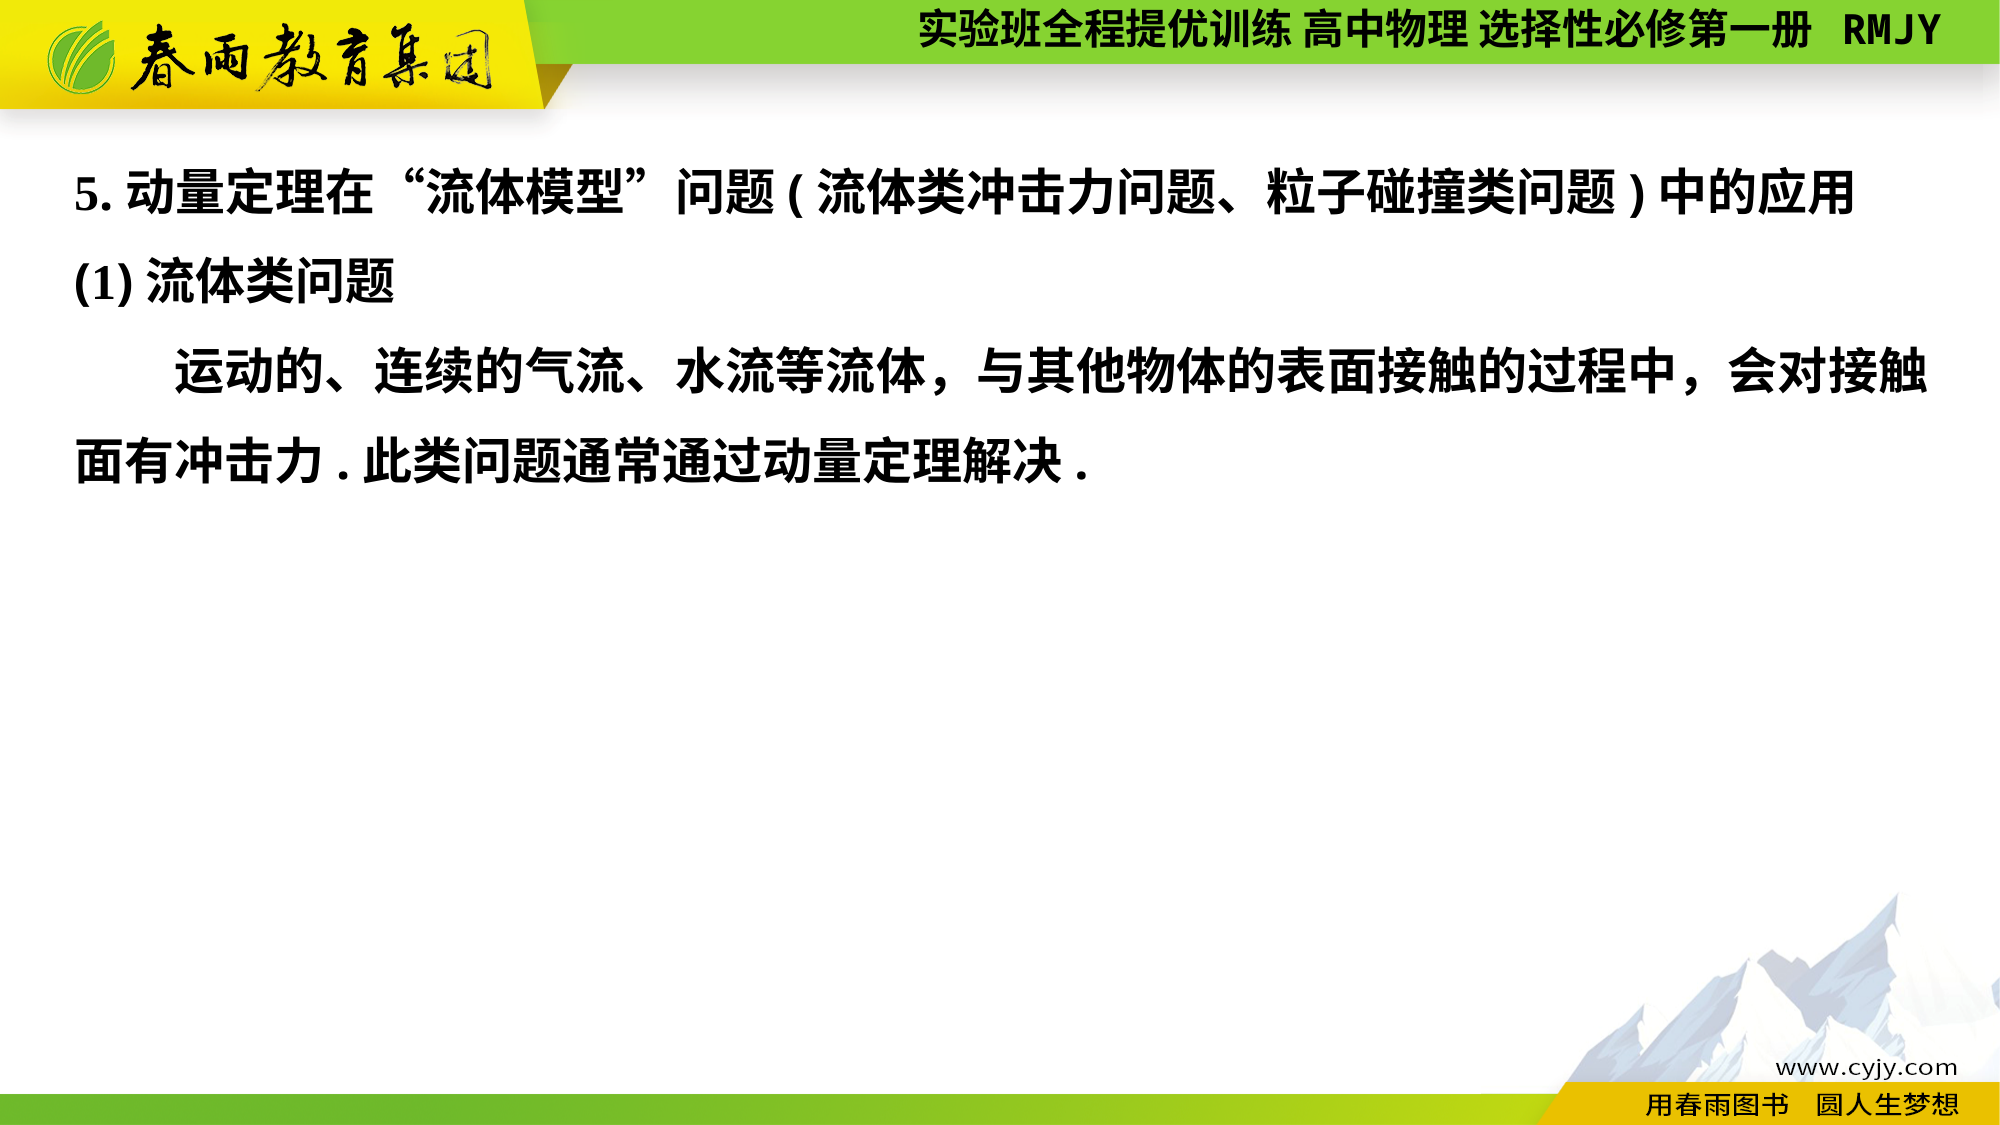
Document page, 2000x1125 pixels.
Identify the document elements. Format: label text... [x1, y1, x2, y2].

list 5.动量定理在“流体模型”问题(流体类冲击力问题、粒子碰撞类问题)中的应用 (1)流体类问题 运动的、连续的气流、水流等流体，与其他物体的表面接触的过程中，会对接触面有冲击力.此类问题通常通过动量定理解决. [59, 122, 1944, 490]
picture [0, 0, 2000, 1125]
